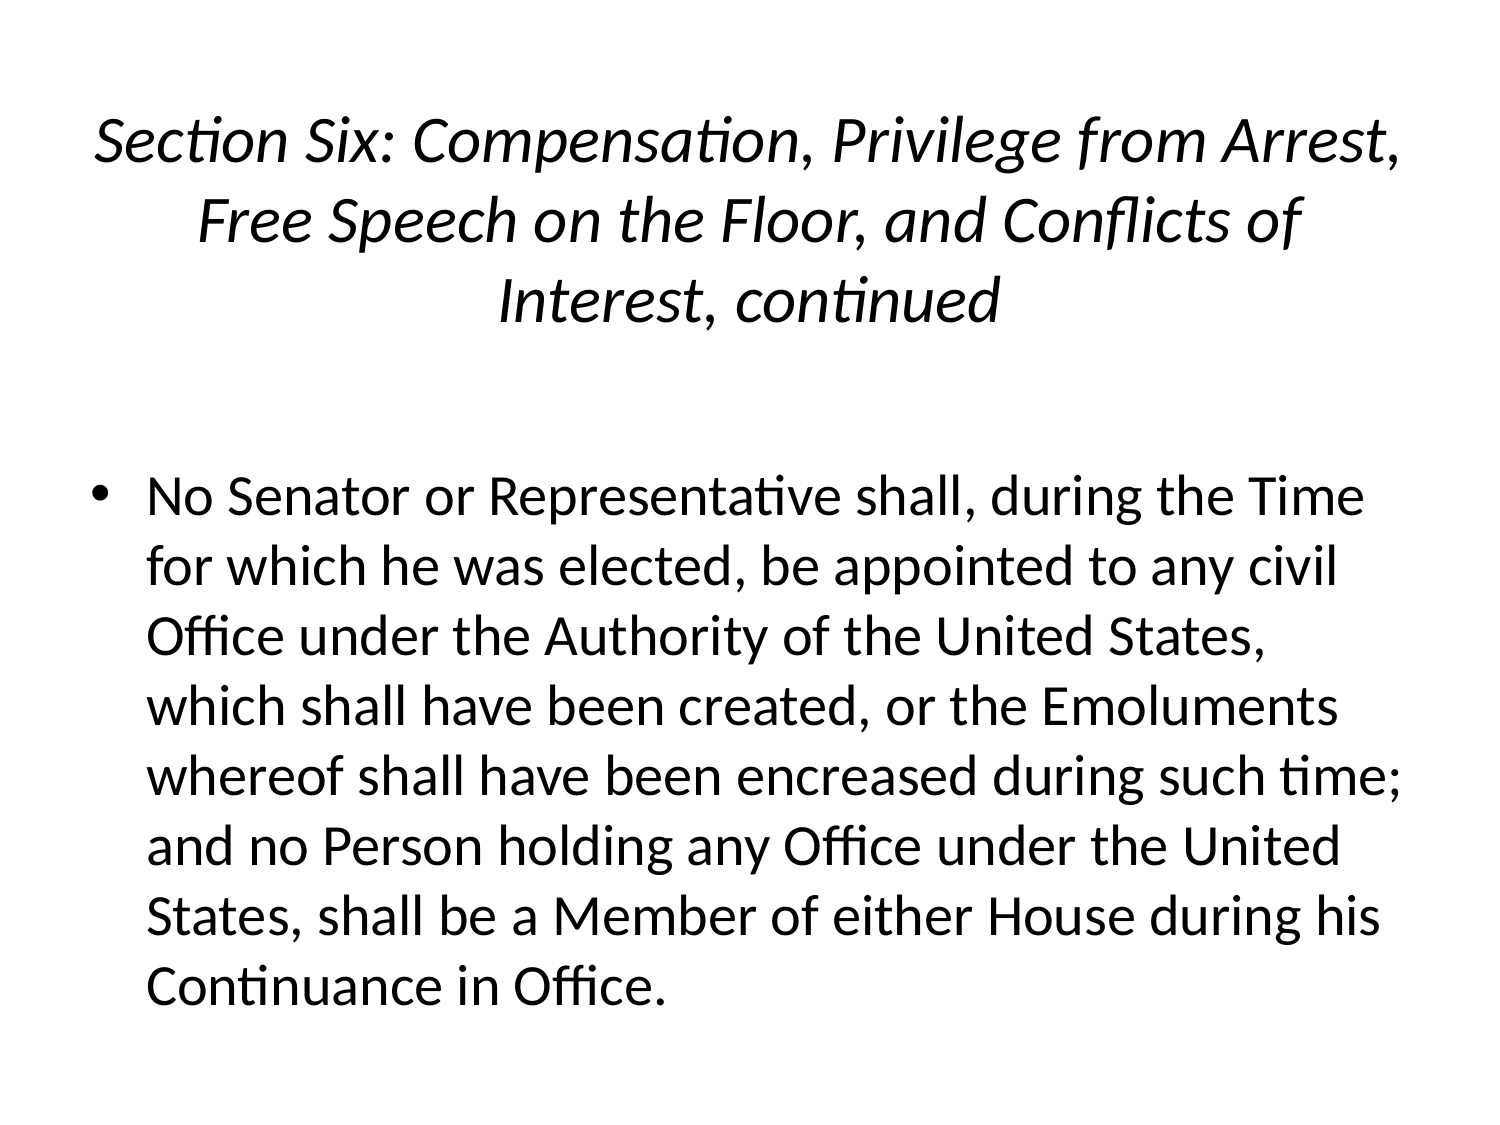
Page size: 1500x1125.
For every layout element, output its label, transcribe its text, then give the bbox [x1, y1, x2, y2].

title Section Six: Compensation, Privilege from Arrest, Free Speech on the Floor, and Conflicts of Interest, continued [74, 44, 1426, 388]
list No Senator or Representative shall, during the Time for which he was elected, be appointed to any civil Office under the Authority of the United States, which shall have been created, or the Emoluments whereof shall have been encreased during such time; and no Person holding any Office under the United States, shall be a Member of either House during his Continuance in Office. [74, 449, 1426, 1006]
